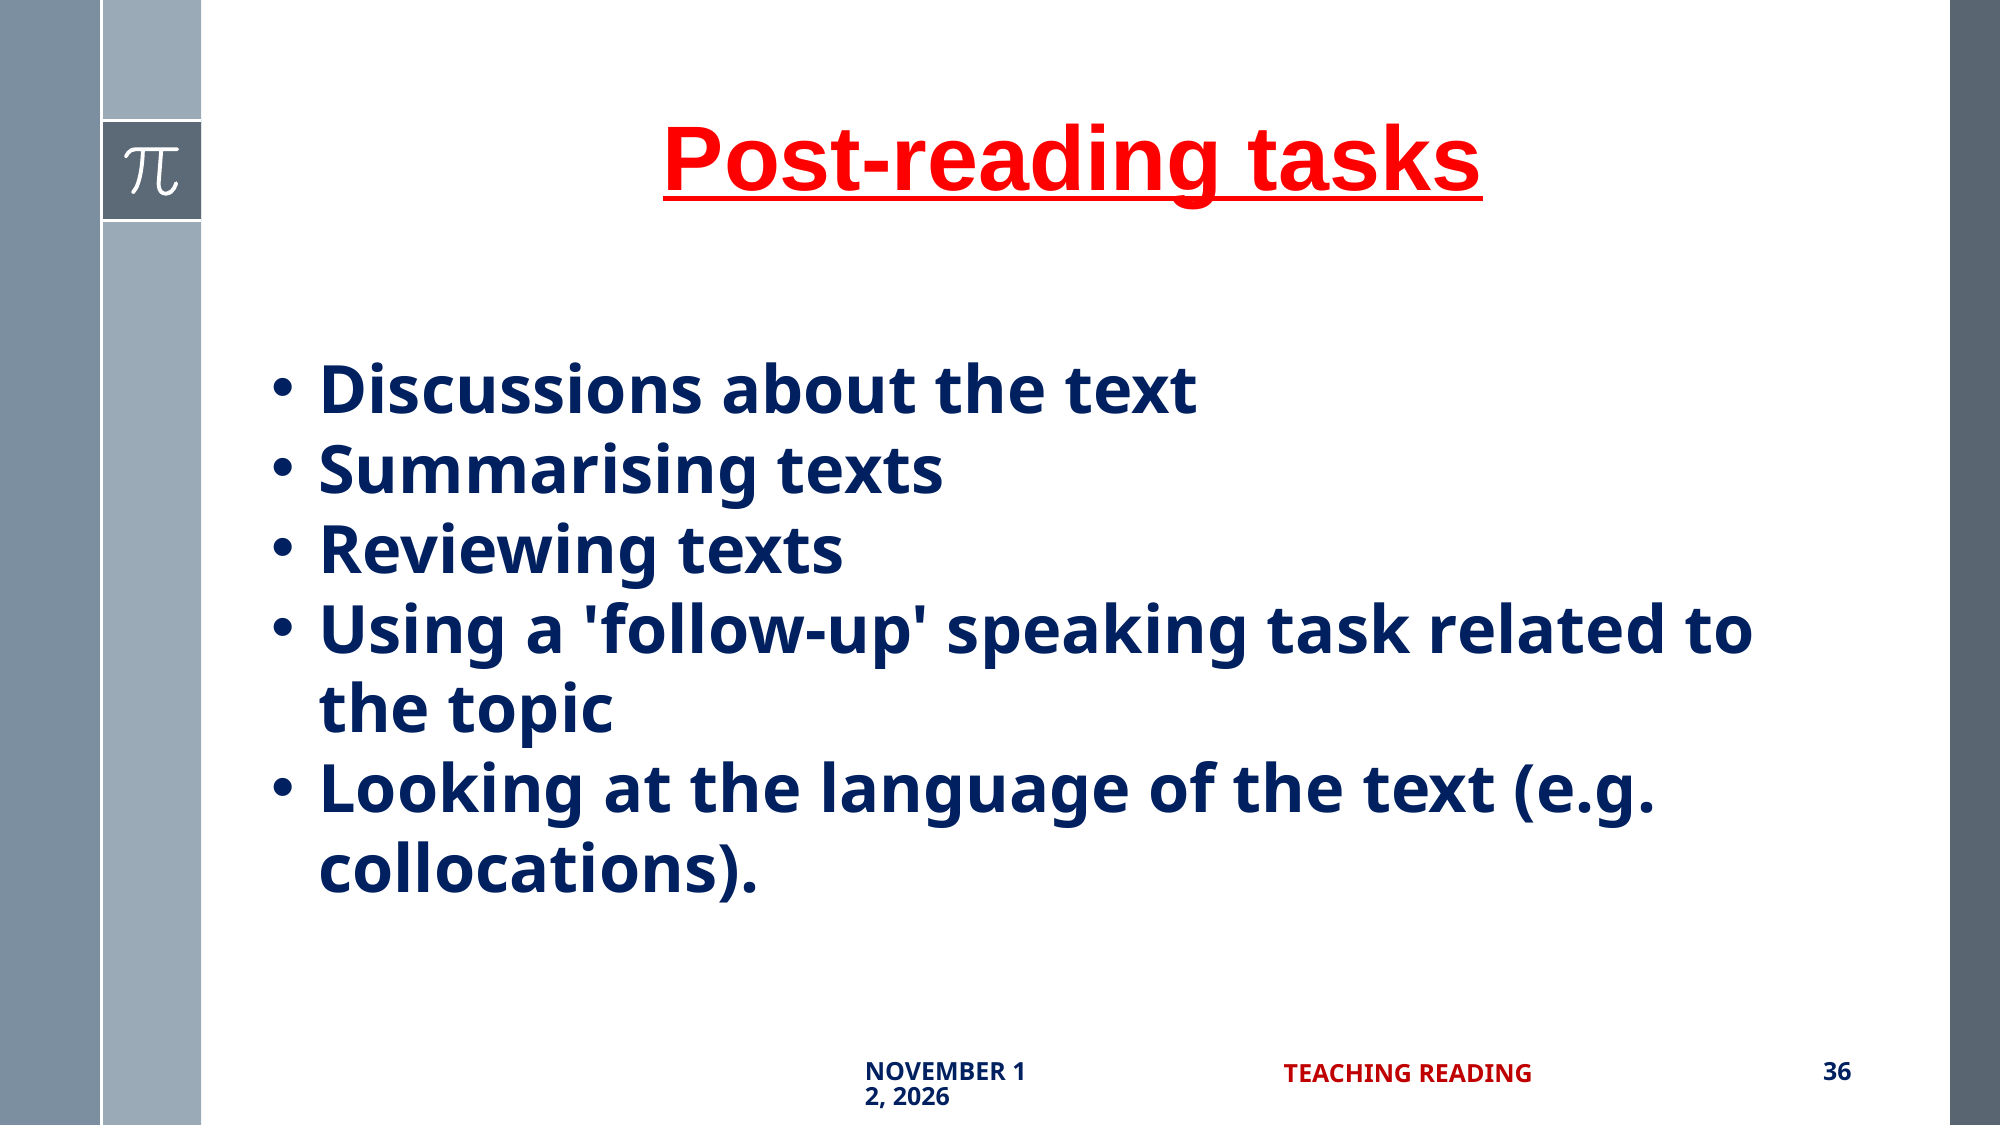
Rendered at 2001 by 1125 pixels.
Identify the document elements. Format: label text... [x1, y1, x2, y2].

slide_number 36 [1766, 1042, 1867, 1103]
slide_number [849, 1042, 1050, 1103]
footer Teaching Reading [1082, 1042, 1735, 1103]
text_box Discussions about the text Summarising texts Reviewing texts Using a 'follow-up' speaking task related to the topic Looking at the language of the text (e.g. collocations). [256, 339, 1890, 914]
title Post-reading tasks [507, 15, 1639, 219]
